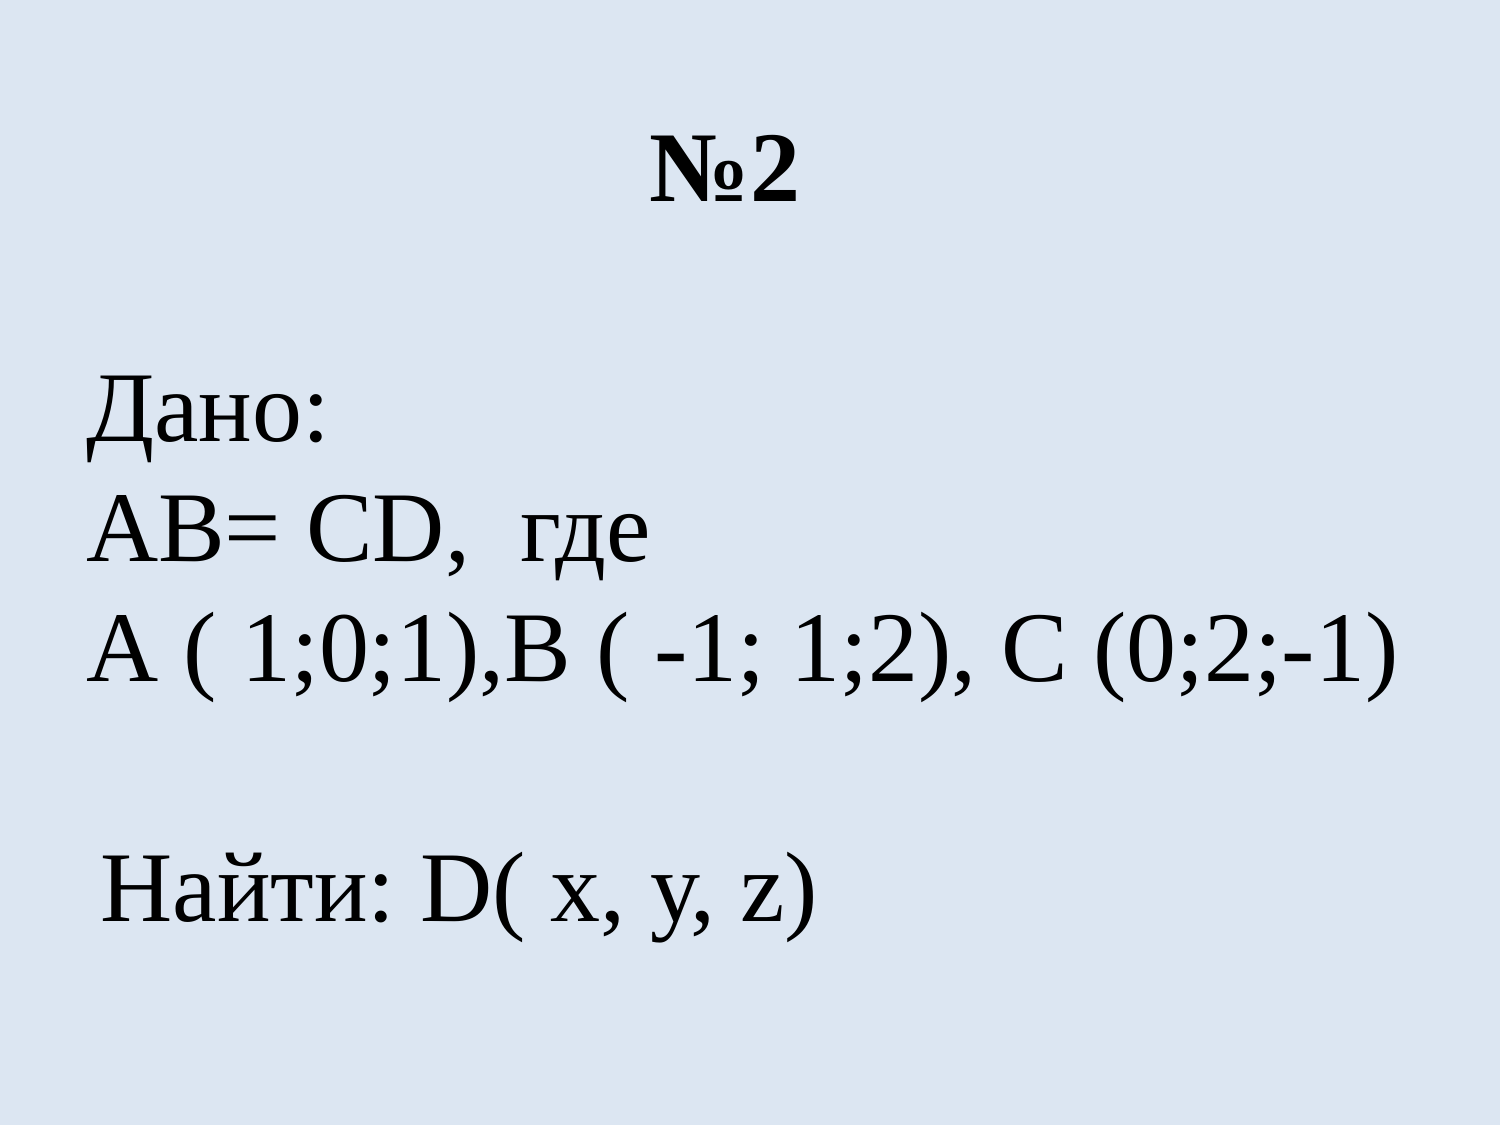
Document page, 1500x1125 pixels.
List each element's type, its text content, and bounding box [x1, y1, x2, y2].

text_box №2 Дано: АВ= СD, где А ( 1;0;1),В ( -1; 1;2), С (0;2;-1) Найти: D( х, у, z) [41, 94, 1430, 949]
